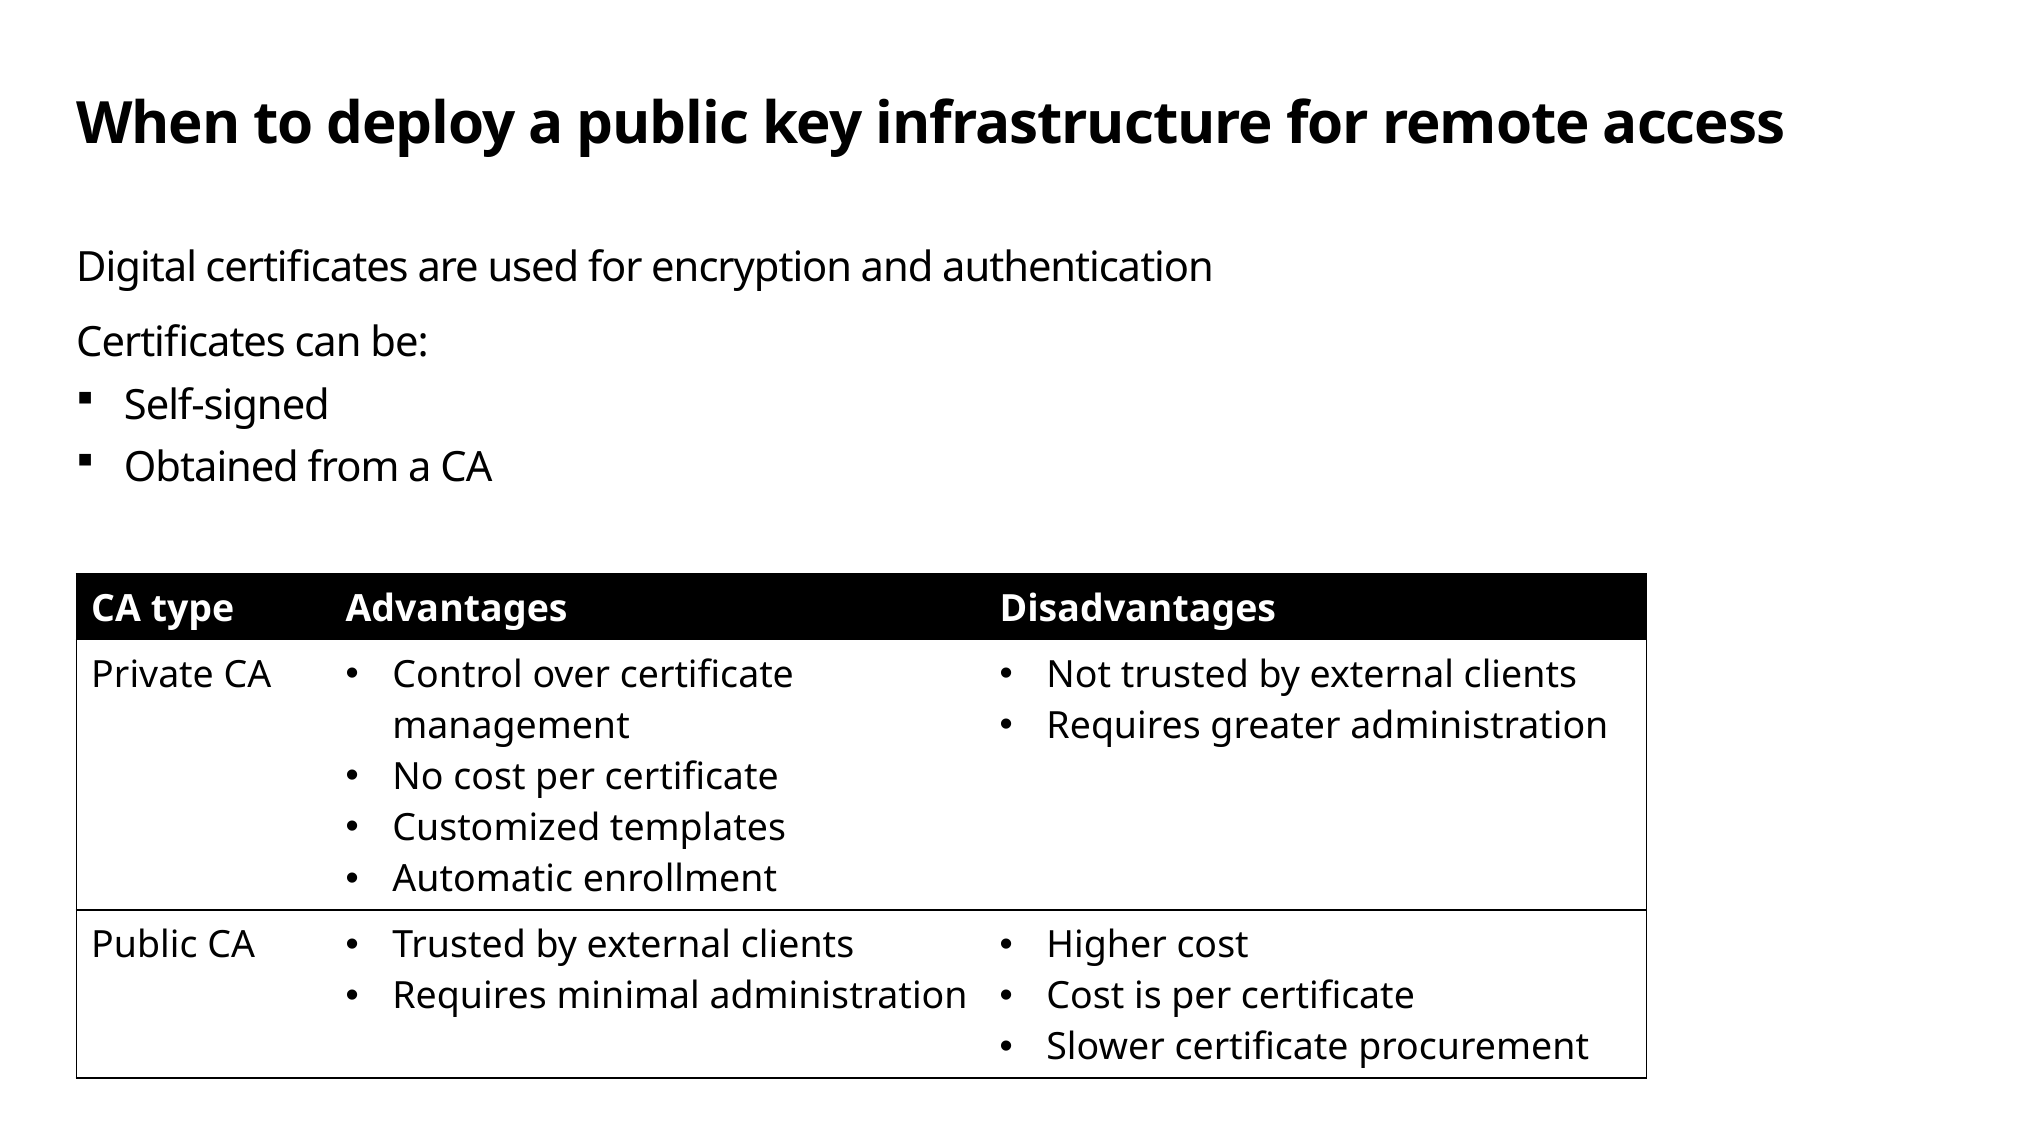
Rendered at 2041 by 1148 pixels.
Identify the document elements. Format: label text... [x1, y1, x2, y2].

table_header Disadvantages [985, 574, 1646, 639]
table_cell Private CA [77, 640, 331, 909]
table_cell Public CA [77, 911, 331, 1077]
table_cell Control over certificate management No cost per certificate Customized templates Automatic enrollment [331, 640, 985, 909]
title When to deploy a public key infrastructure for remote access [76, 93, 1968, 161]
table_cell Not trusted by external clients Requires greater administration [985, 640, 1646, 909]
table_cell Higher cost Cost is per certificate Slower certificate procurement [985, 911, 1646, 1077]
table_header CA type [77, 574, 331, 639]
table_cell Trusted by external clients Requires minimal administration [331, 911, 985, 1077]
table_header Advantages [331, 574, 985, 639]
list Digital certificates are used for encryption and authentication Certificates can be: Self-signed Obtained from a CA [76, 240, 1970, 1074]
